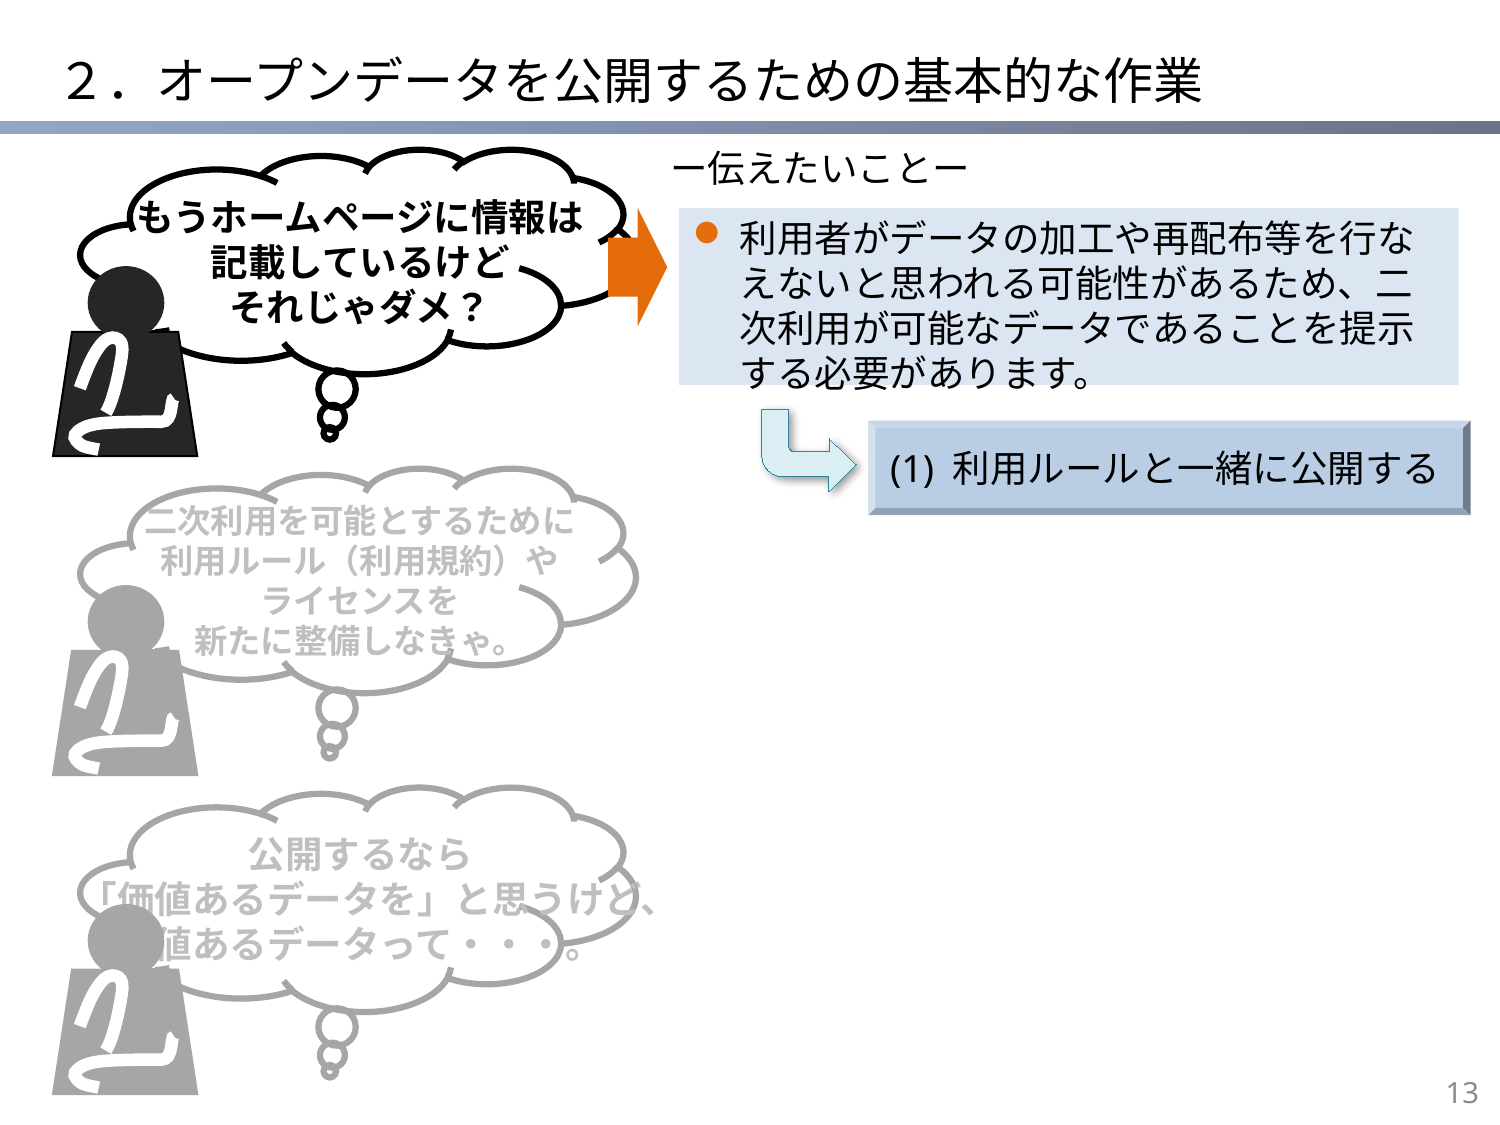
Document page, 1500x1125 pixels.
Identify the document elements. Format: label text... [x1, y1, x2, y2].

text_box ー伝えたいことー [655, 137, 1117, 197]
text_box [52, 267, 198, 457]
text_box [52, 904, 198, 1094]
text_box [607, 207, 669, 327]
text_box [198, 339, 533, 441]
text_box ・・・ [870, 421, 1469, 427]
text_box 公開するなら 「価値あるデータを」と思うけど、 価値あるデータって・・・。 [52, 821, 669, 977]
slide_number 12 [1411, 1070, 1495, 1118]
title ２．オープンデータを公開するための基本的な作業 [869, 421, 875, 514]
text_box もうホームページに情報は 記載しているけど それじゃダメ？ [52, 183, 669, 339]
text_box 二次利用を可能とするために 利用ルール（利用規約）や ライセンスを 新たに整備しなきゃ。 [52, 502, 669, 658]
text_box [198, 977, 532, 1079]
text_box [52, 586, 198, 776]
title ２．オープンデータを公開するための基本的な作業 [41, 48, 1459, 119]
text_box [153, 786, 597, 821]
text_box [153, 467, 596, 502]
text_box (1) 利用ルールと一緒に公開する [868, 420, 1471, 516]
text_box 利用者がデータの加工や再配布等を行なえないと思われる可能性があるため、二次利用が可能なデータであることを提示する必要があります。 [678, 207, 1460, 386]
text_box [198, 658, 533, 760]
text_box [761, 409, 857, 492]
text_box [153, 148, 596, 183]
